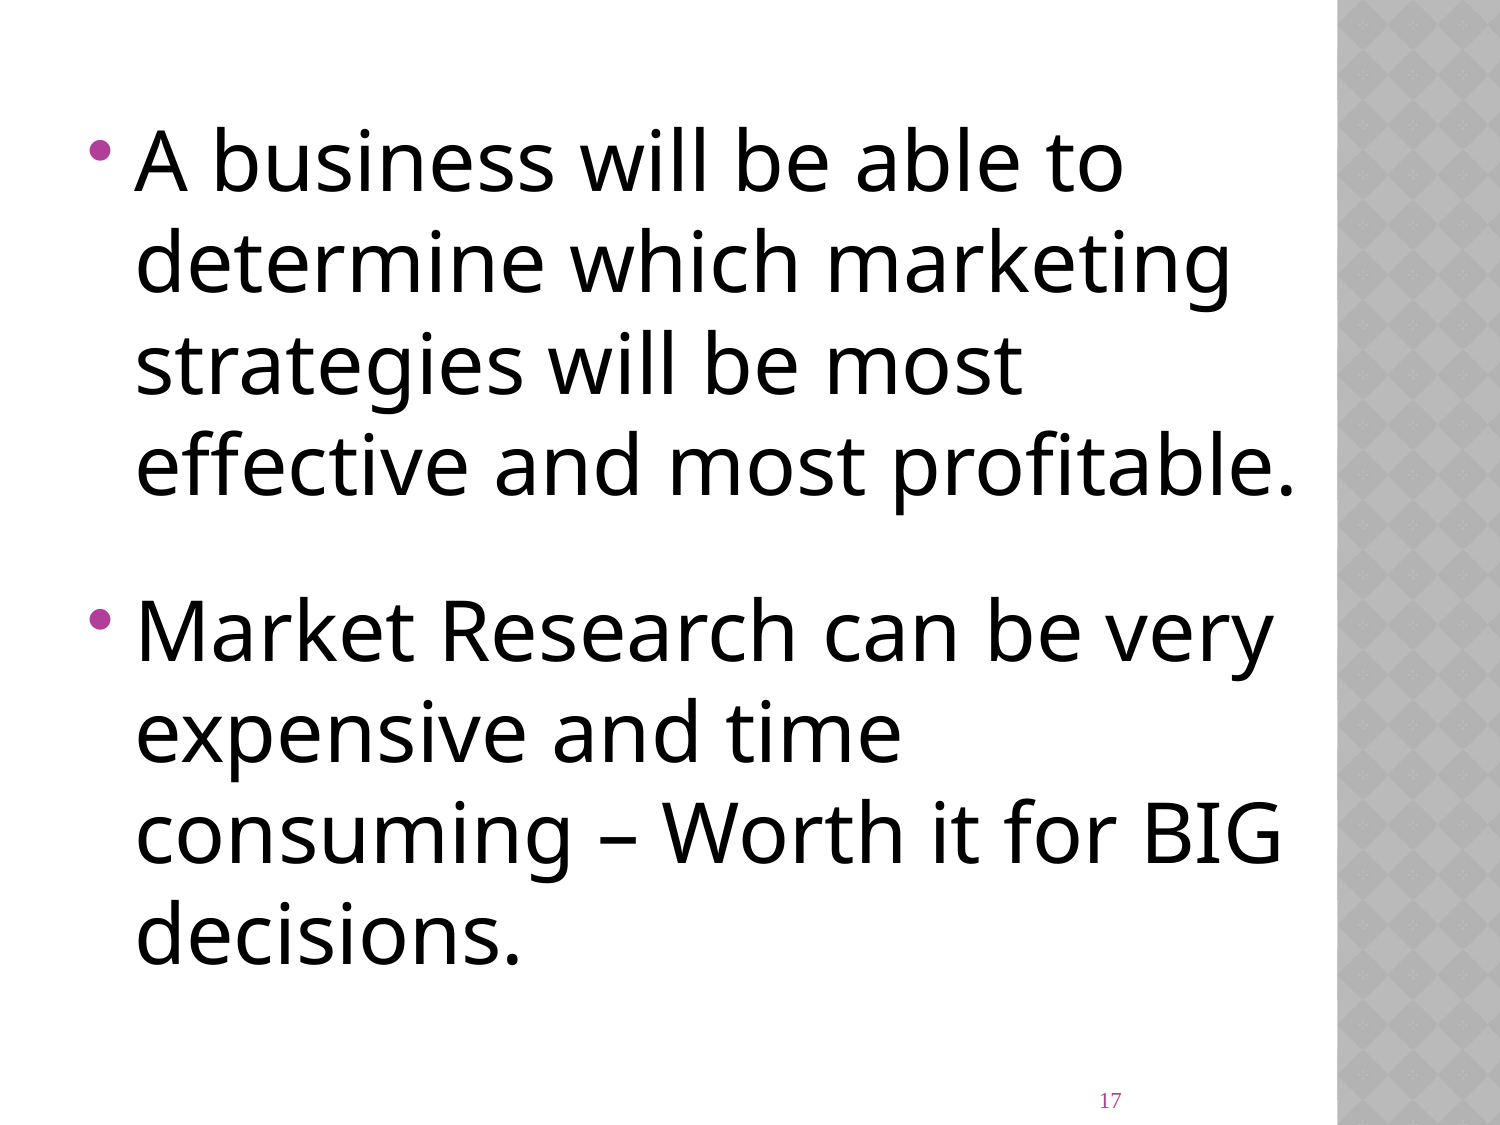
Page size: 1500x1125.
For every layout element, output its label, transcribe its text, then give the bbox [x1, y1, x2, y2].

list A business will be able to determine which marketing strategies will be most effective and most profitable. Market Research can be very expensive and time consuming – Worth it for BIG decisions. [75, 99, 1338, 1005]
slide_number 17 [1025, 1075, 1122, 1113]
